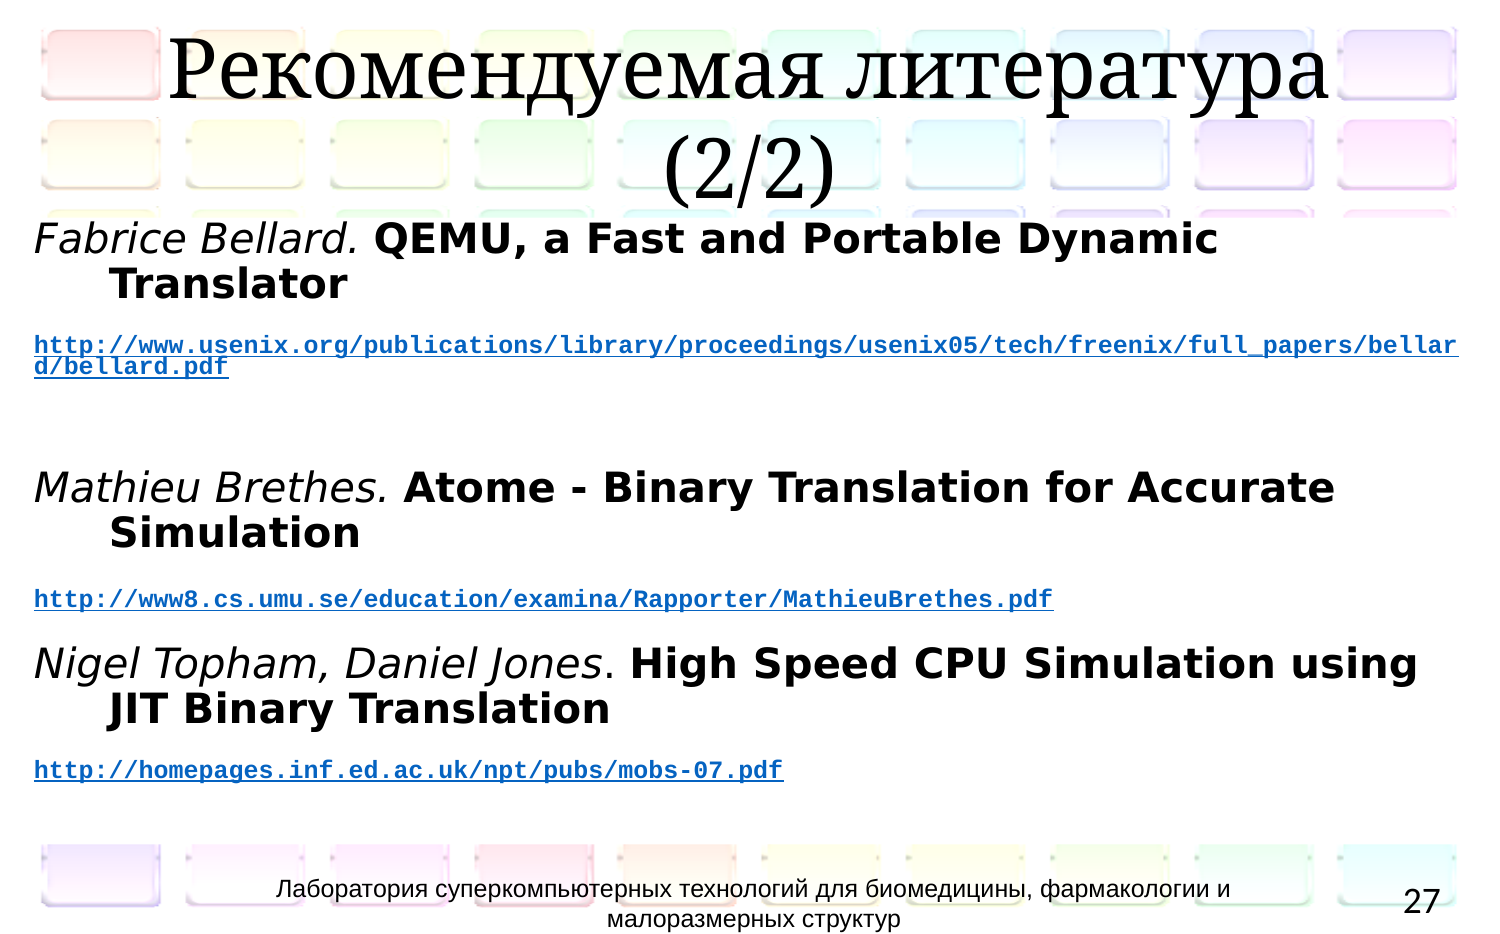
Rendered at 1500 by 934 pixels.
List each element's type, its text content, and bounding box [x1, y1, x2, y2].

text_box 27 [1387, 868, 1473, 918]
title Рекомендуемая литература (2/2) [75, 37, 1425, 193]
list Fabrice Bellard. QEMU, a Fast and Portable Dynamic Translator http://www.usenix.org/publications/library/proceedings/usenix05/tech/freenix/full_papers/bellard/bellard.pdf Mathieu Brethes. Atome - Binary Translation for Accurate Simulation http://www8.cs.umu.se/education/examina/Rapporter/MathieuBrethes.pdf Nigel Topham, Daniel Jones. High Speed CPU Simulation using JIT Binary Translation http://homepages.inf.ed.ac.uk/npt/pubs/mobs-07.pdf [15, 217, 1465, 845]
picture [0, 0, 1500, 934]
text_box Лаборатория суперкомпьютерных технологий для биомедицины, фармакологии и малоразмерных структур [171, 864, 1338, 915]
